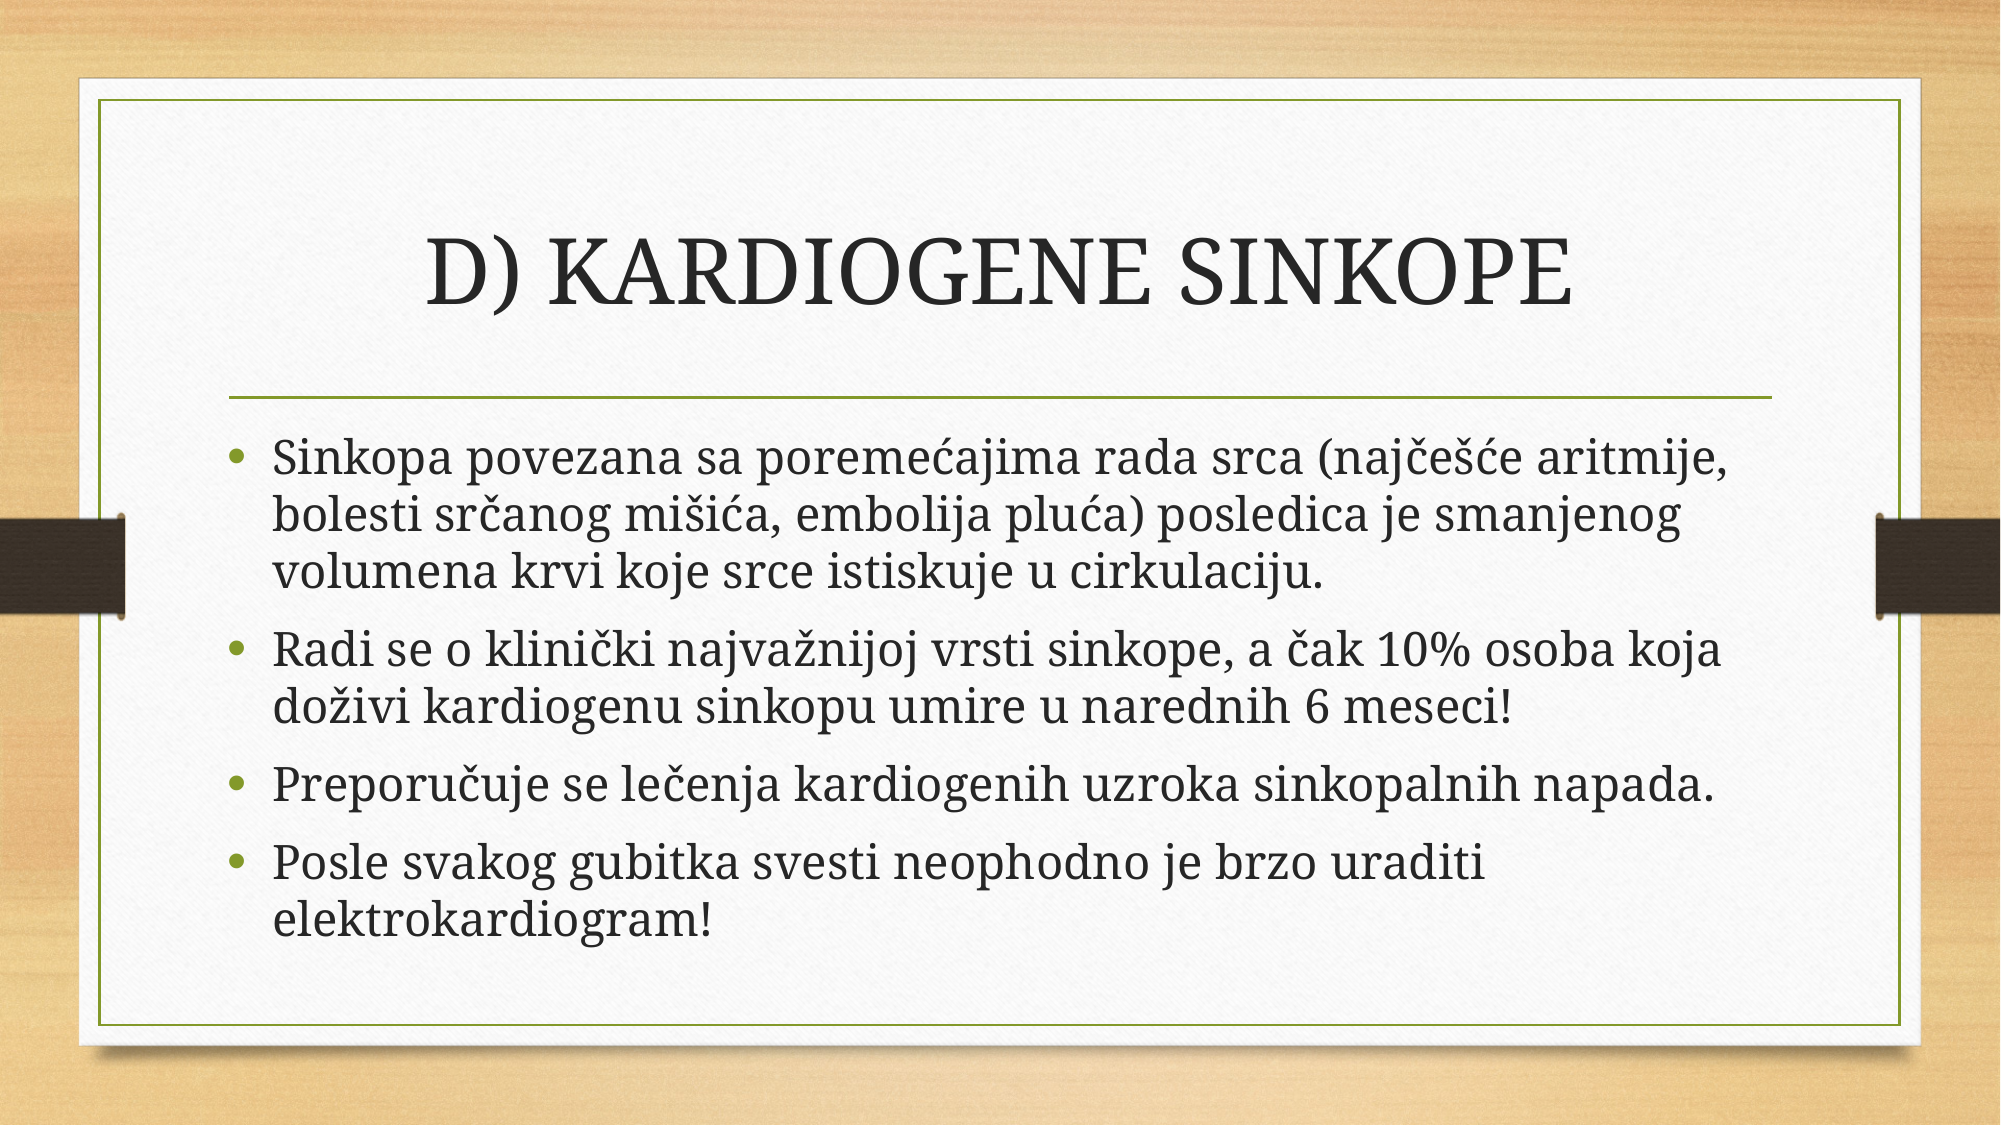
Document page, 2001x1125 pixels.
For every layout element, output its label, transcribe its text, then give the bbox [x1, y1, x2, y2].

title D) KARDIOGENE SINKOPE [212, 161, 1788, 375]
list Sinkopa povezana sa poremećajima rada srca (najčešće aritmije, bolesti srčanog mišića, embolija pluća) posledica je smanjenog volumena krvi koje srce istiskuje u cirkulaciju. Radi se o klinički najvažnijoj vrsti sinkope, a čak 10% osoba koja doživi kardiogenu sinkopu umire u narednih 6 meseci! Preporučuje se lečenja kardiogenih uzroka sinkopalnih napada. Posle svakog gubitka svesti neophodno je brzo uraditi elektrokardiogram! [212, 419, 1788, 964]
picture [0, 0, 2001, 1125]
